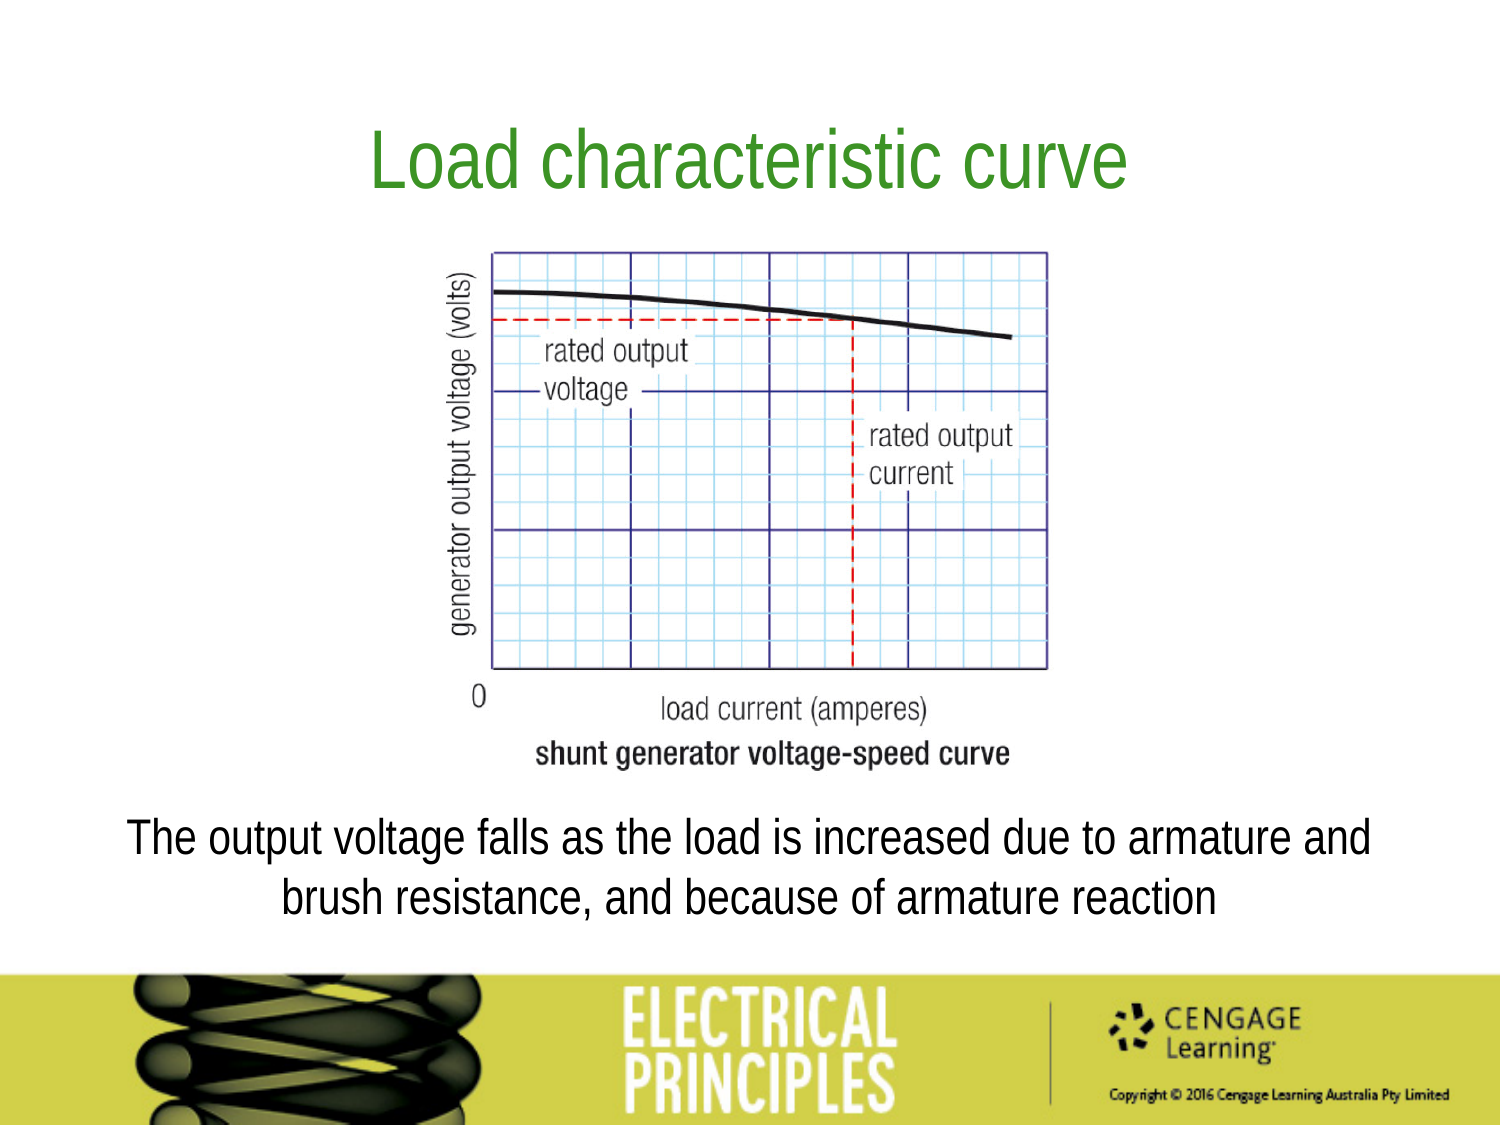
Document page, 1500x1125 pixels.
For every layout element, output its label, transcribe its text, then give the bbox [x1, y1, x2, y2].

picture [0, 207, 1500, 1125]
text_box The output voltage falls as the load is increased due to armature and brush resistance, and because of armature reaction [100, 797, 1400, 932]
title Load characteristic curve [0, 0, 1500, 207]
